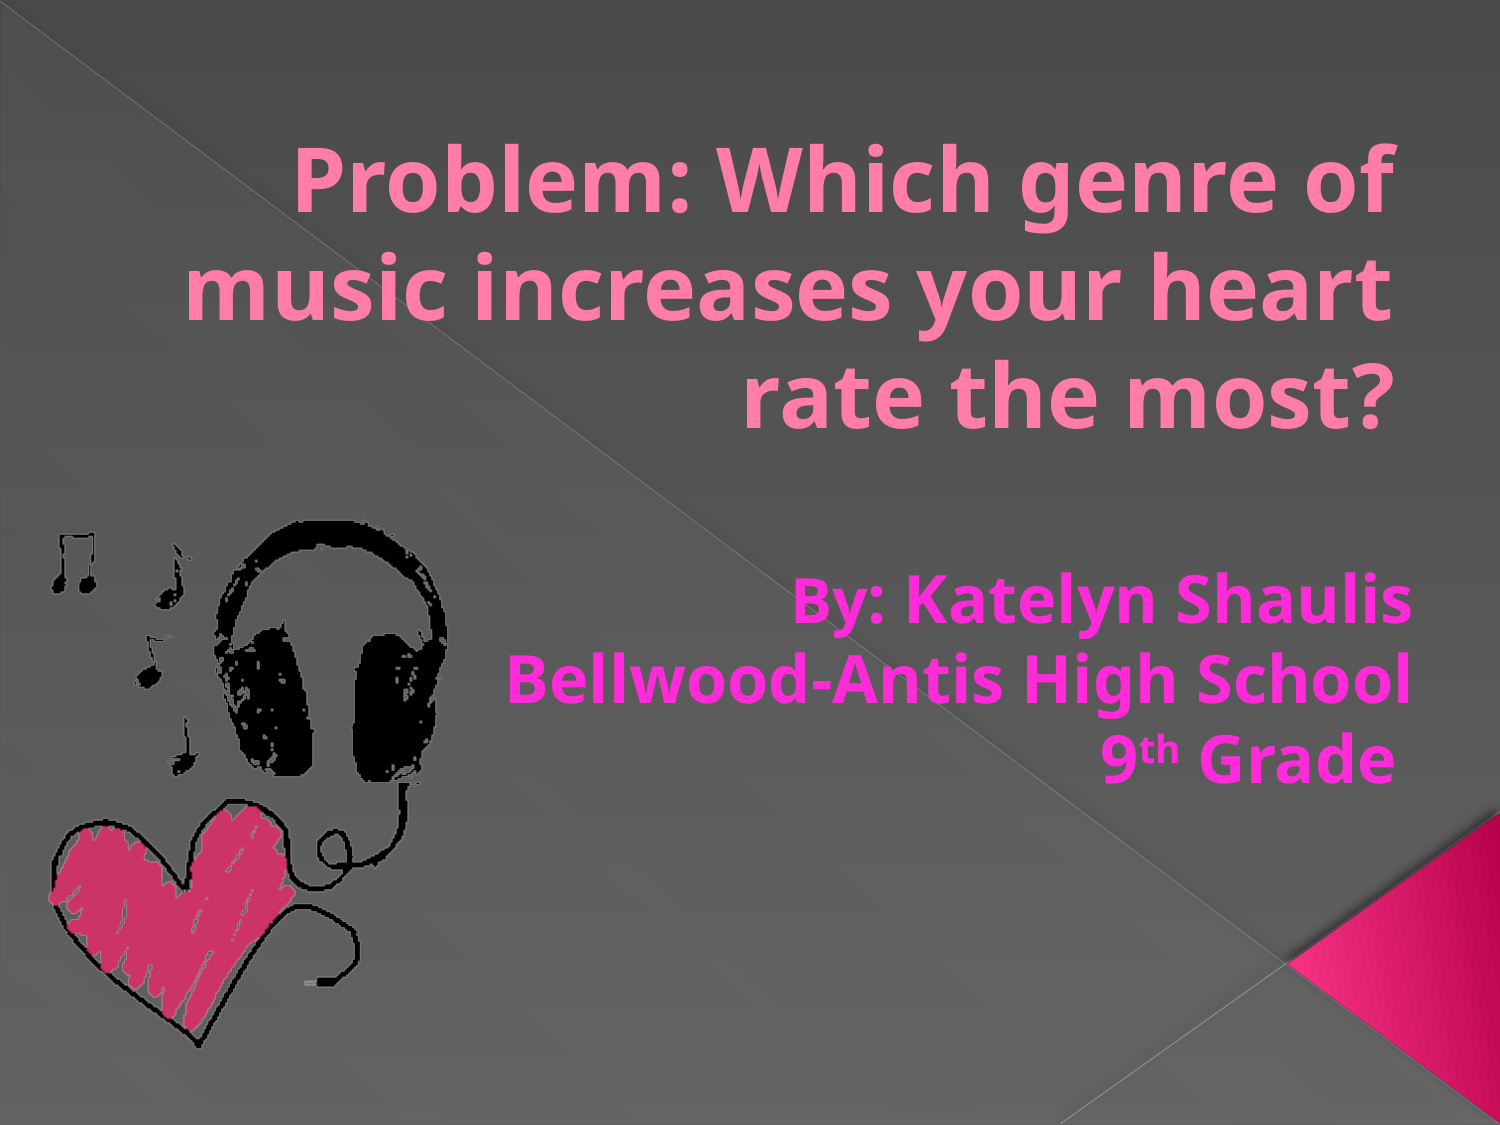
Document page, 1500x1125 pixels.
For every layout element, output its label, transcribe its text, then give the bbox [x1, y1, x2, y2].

title Problem: Which genre of music increases your heart rate the most? [0, 112, 1411, 454]
subtitle By: Katelyn Shaulis Bellwood-Antis High School 9th Grade [580, 549, 1436, 838]
picture [0, 499, 576, 1072]
